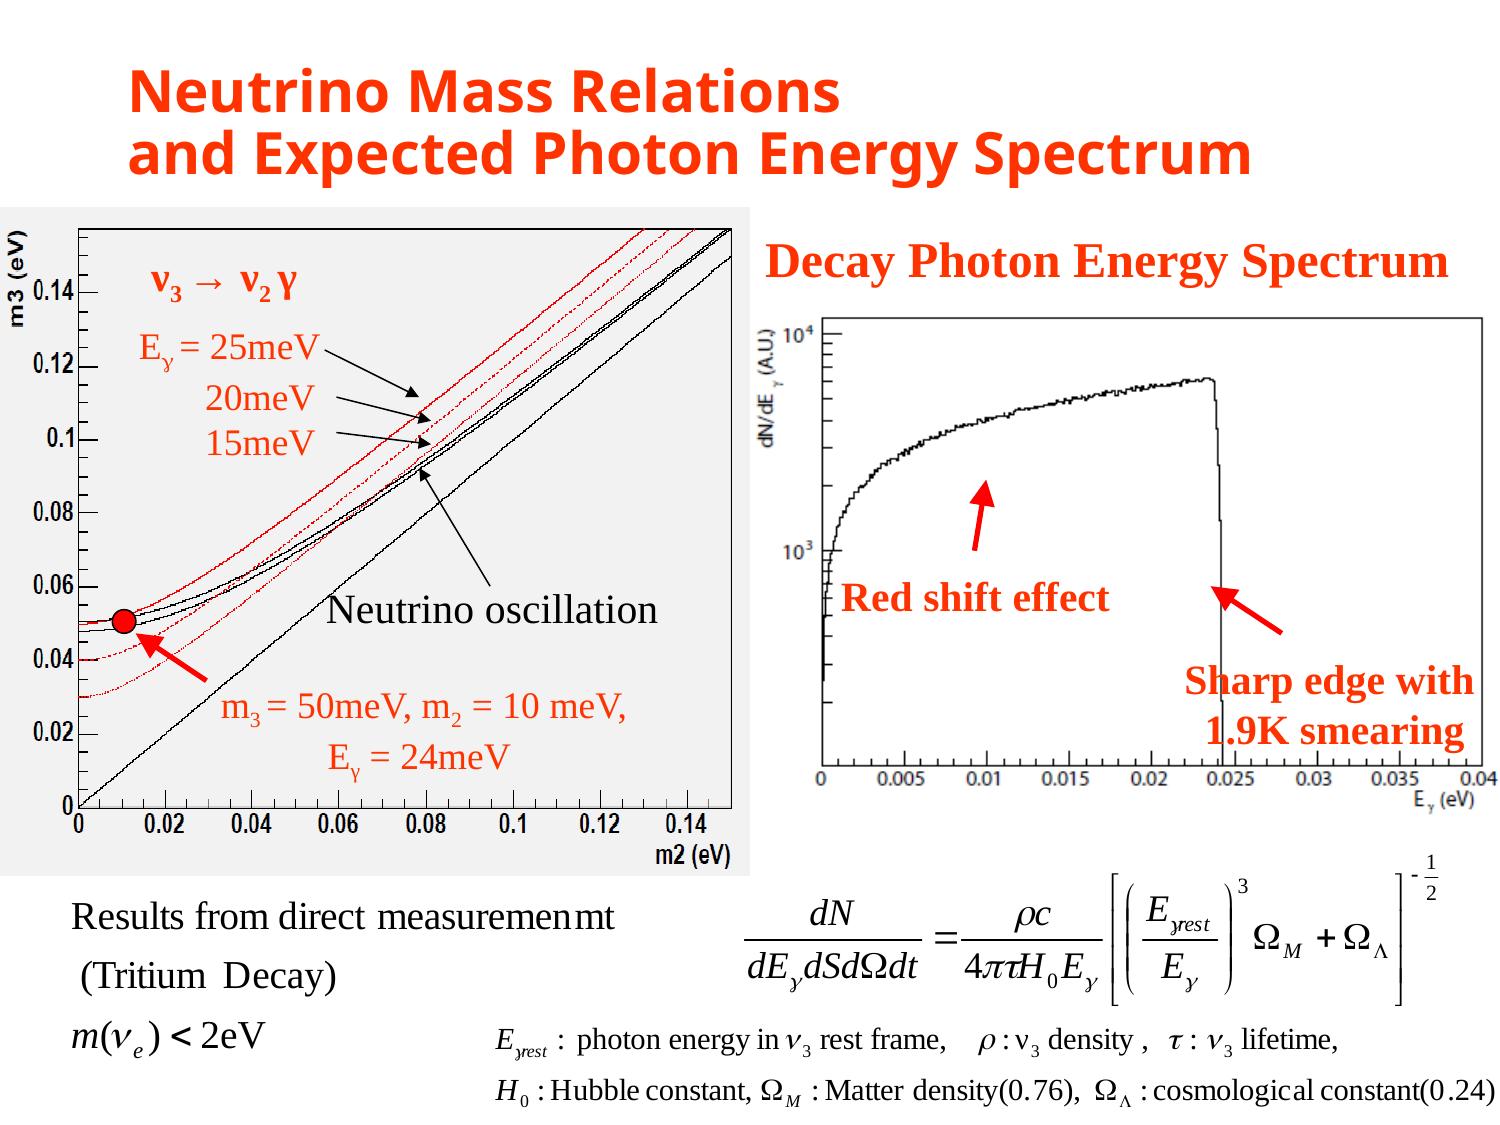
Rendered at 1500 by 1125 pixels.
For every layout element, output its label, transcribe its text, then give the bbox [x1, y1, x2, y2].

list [490, 1021, 1500, 1114]
title Neutrino Mass Relations and Expected Photon Energy Spectrum [112, 31, 1388, 219]
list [738, 845, 1447, 1016]
picture [0, 207, 1500, 876]
text_box Decay Photon Energy Spectrum [750, 219, 1465, 278]
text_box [64, 893, 625, 1069]
